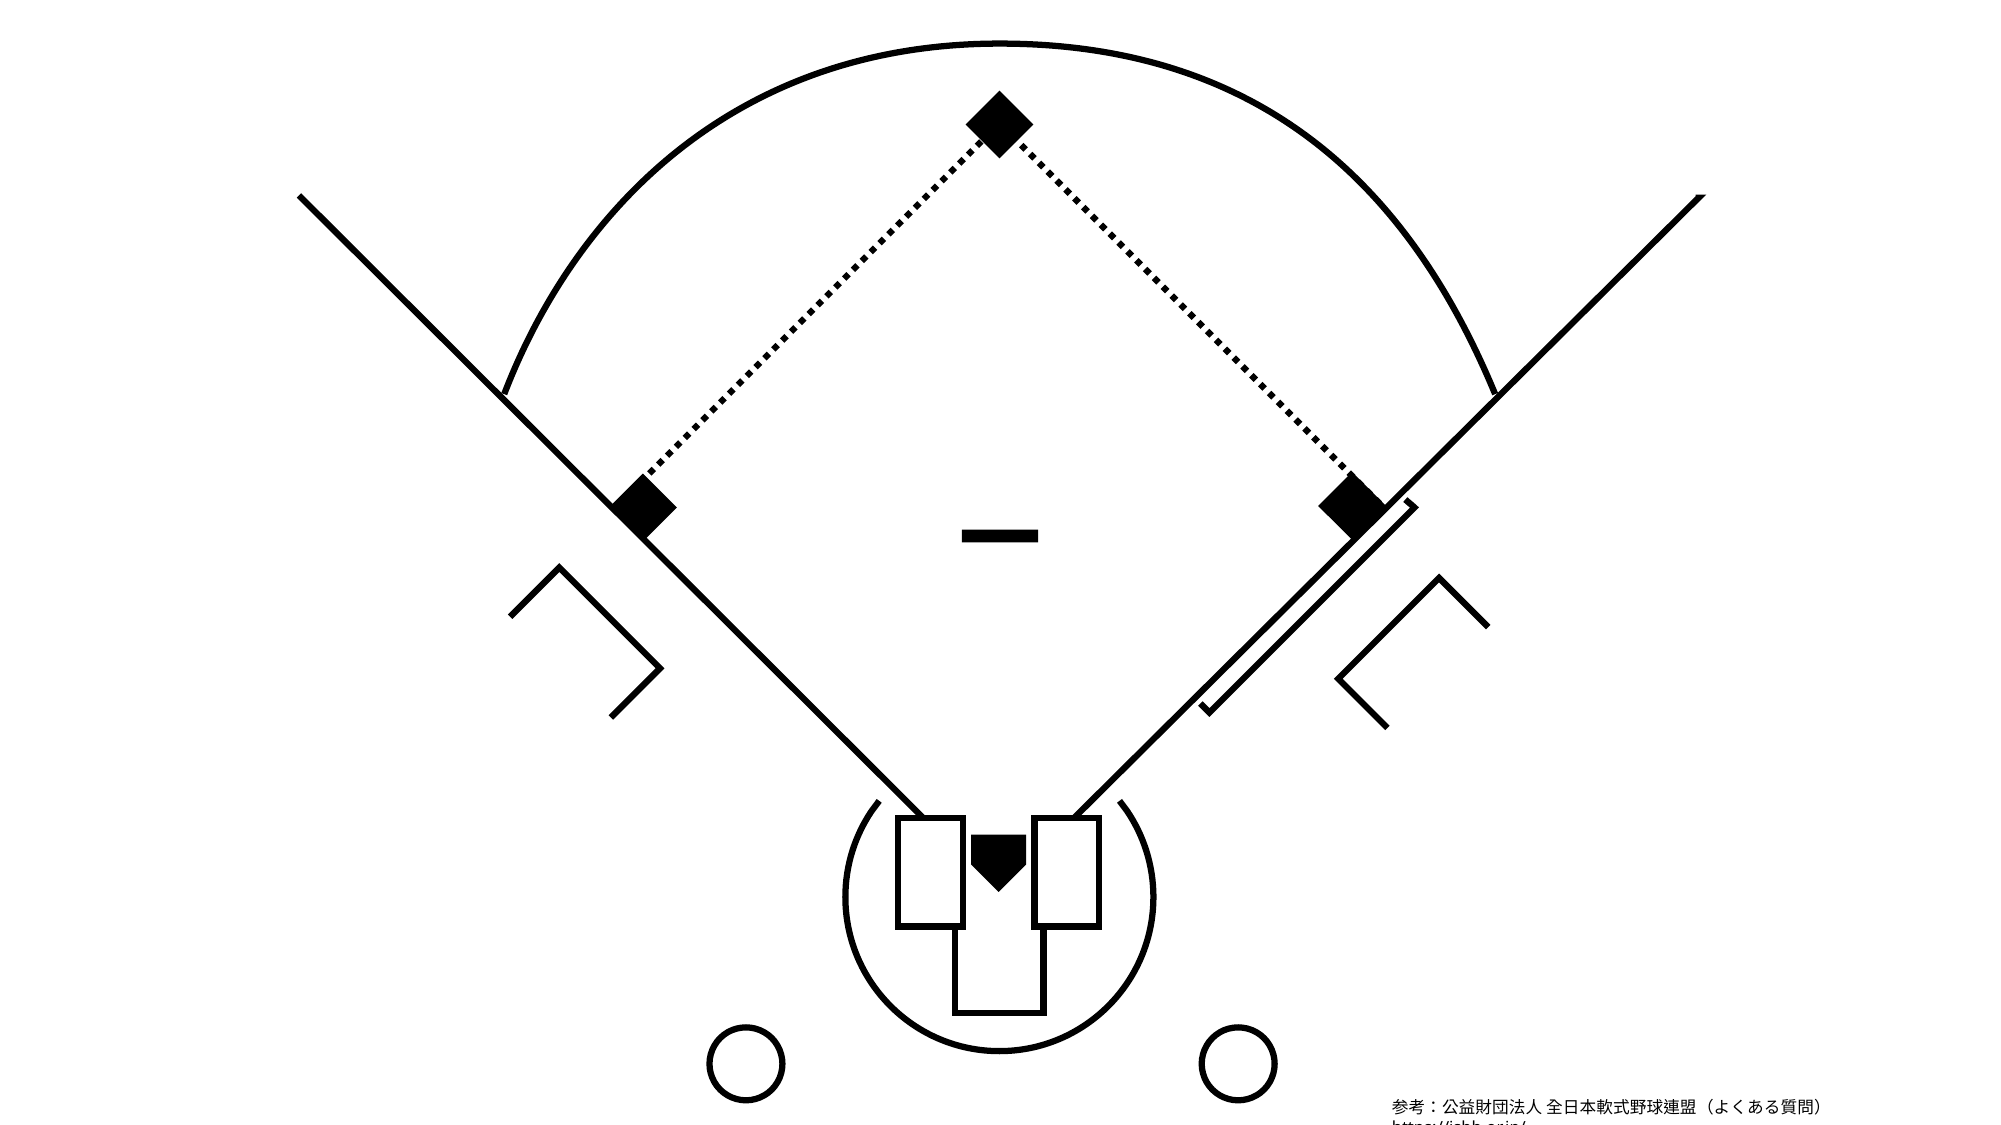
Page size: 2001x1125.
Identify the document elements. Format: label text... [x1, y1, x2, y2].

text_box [300, 43, 1700, 1101]
text_box 参考：公益財団法人 全日本軟式野球連盟（よくある質問） https://jsbb.or.jp/ [1376, 1089, 2000, 1125]
